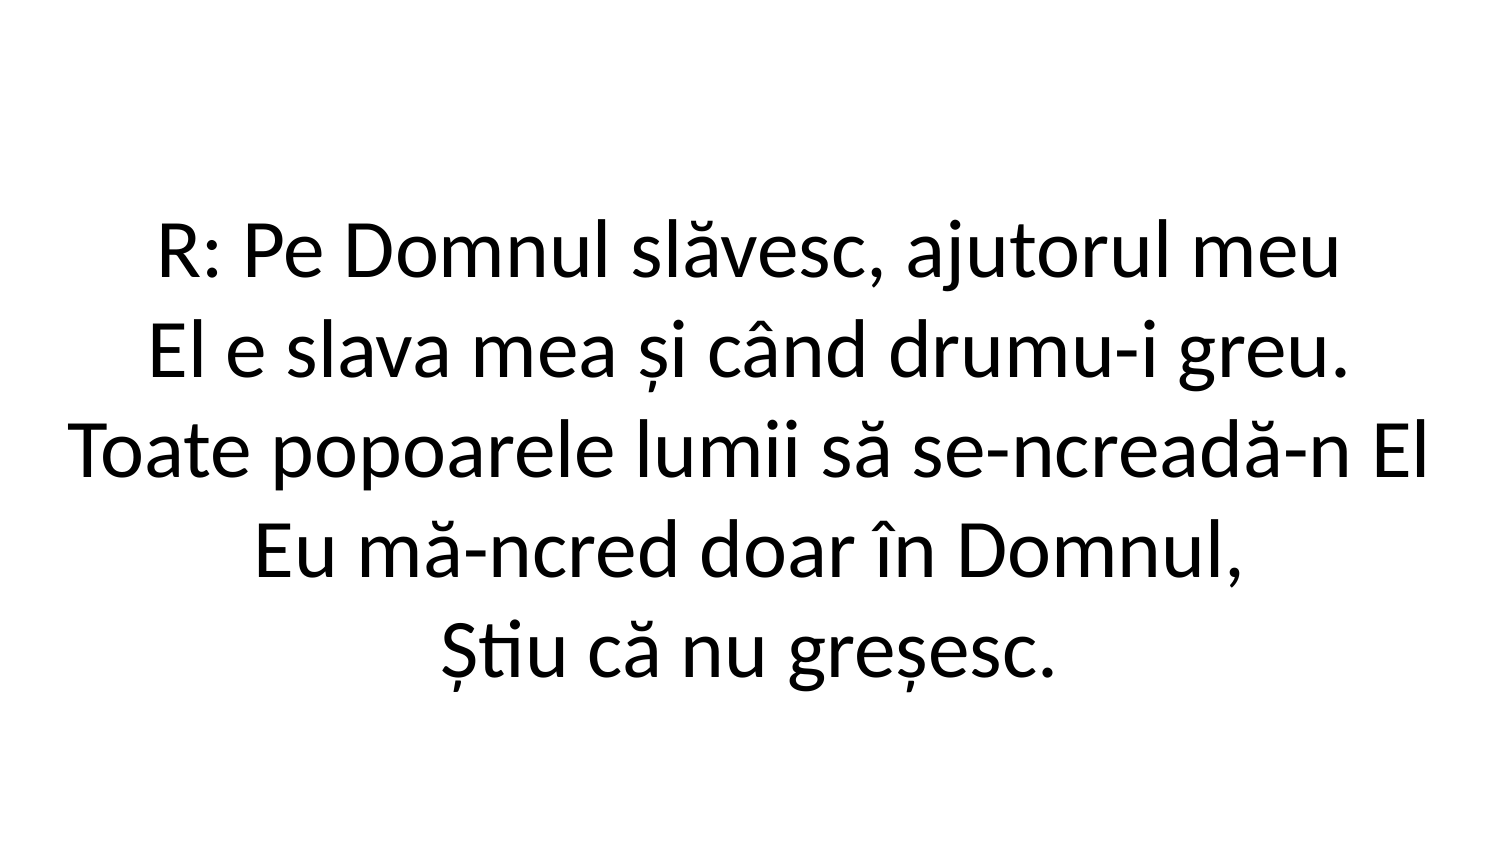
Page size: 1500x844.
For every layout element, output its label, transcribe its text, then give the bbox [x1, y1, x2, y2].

text_box R: Pe Domnul slăvesc, ajutorul meu El e slava mea și când drumu-i greu. Toate popoarele lumii să se-ncreadă-n El Eu mă-ncred doar în Domnul, Știu că nu greșesc. [52, 142, 1447, 702]
